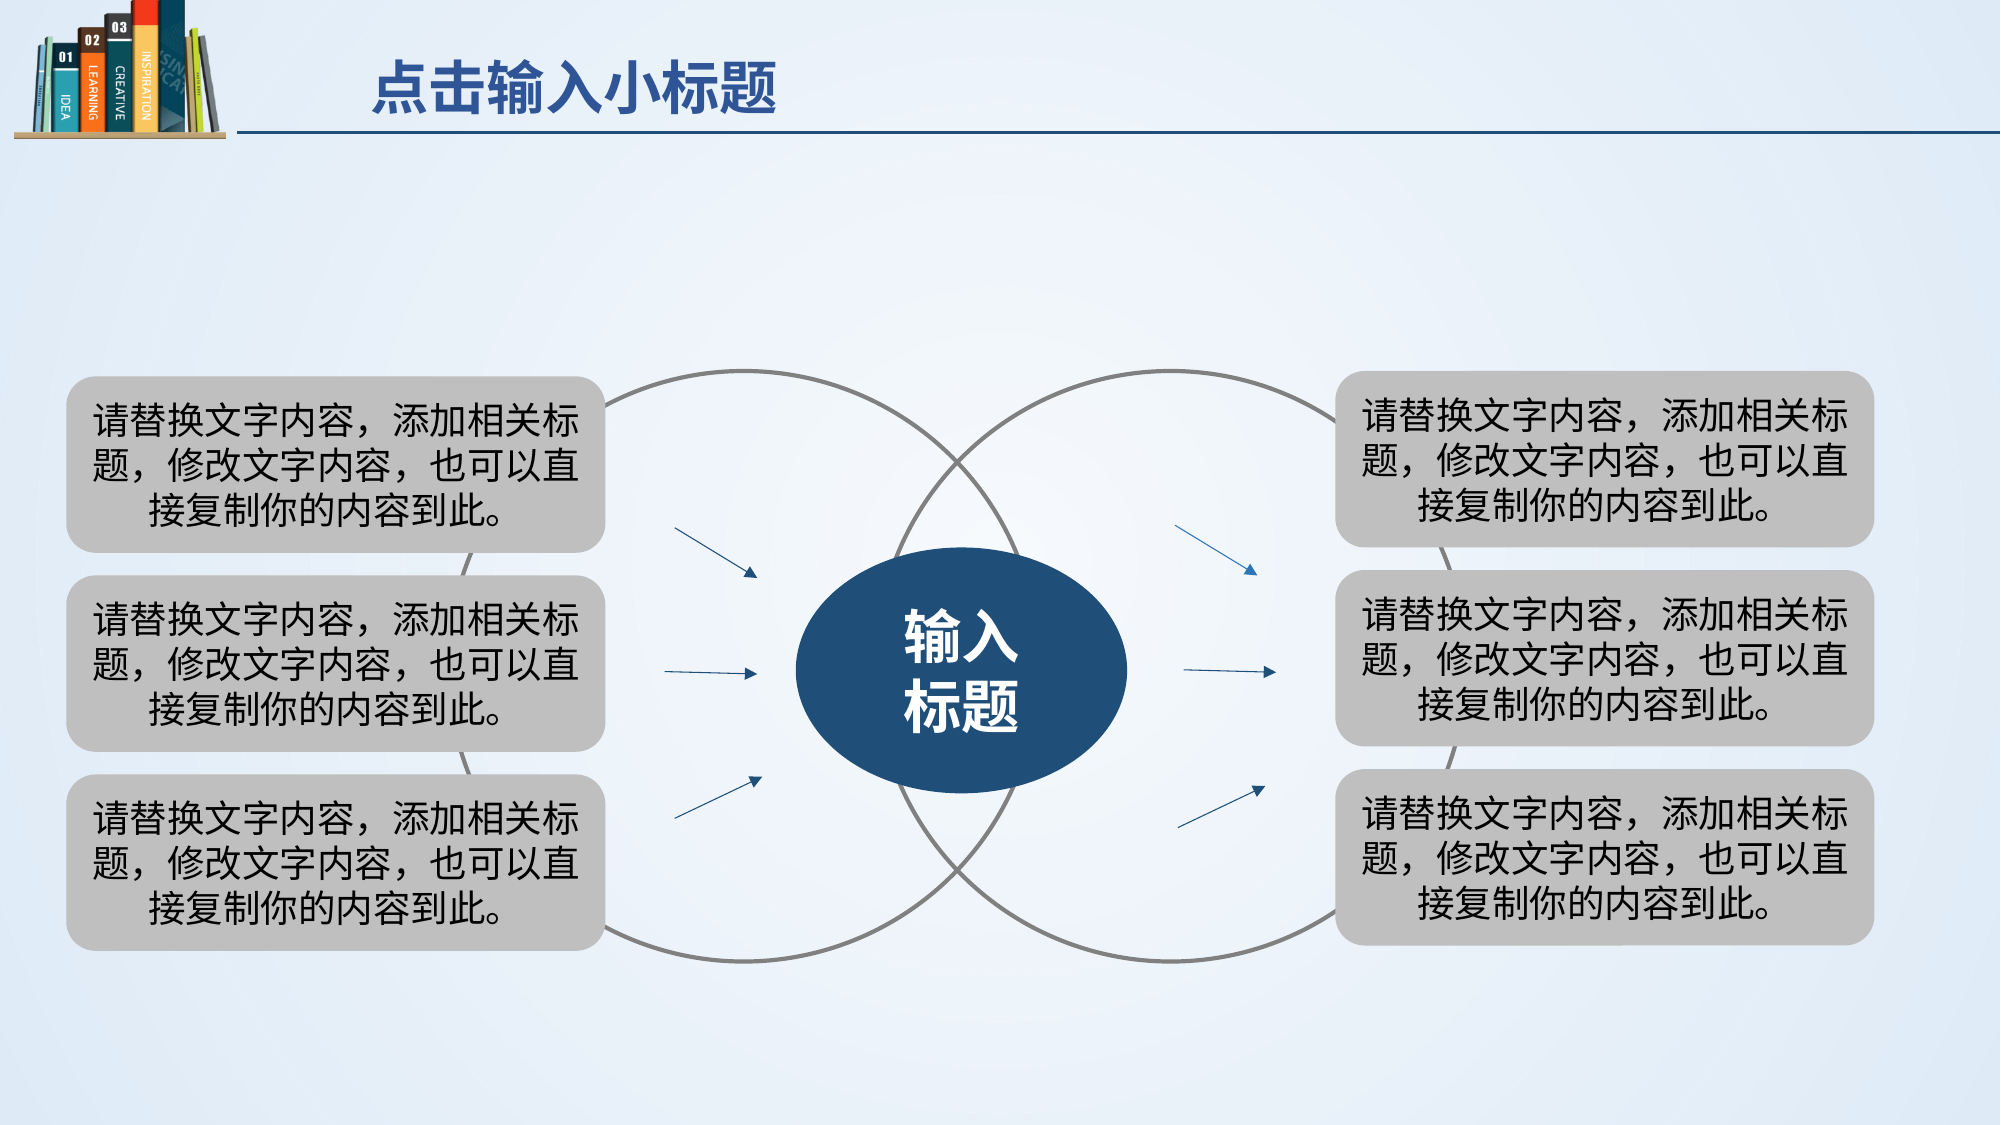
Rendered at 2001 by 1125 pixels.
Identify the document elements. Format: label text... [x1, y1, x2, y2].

text_box 输入 标题 [794, 546, 1129, 795]
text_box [674, 527, 758, 579]
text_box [674, 776, 763, 819]
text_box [1177, 785, 1266, 828]
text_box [1174, 525, 1258, 576]
text_box 请替换文字内容，添加相关标题，修改文字内容，也可以直接复制你的内容到此。 [65, 375, 607, 554]
text_box 请替换文字内容，添加相关标题，修改文字内容，也可以直接复制你的内容到此。 [1334, 568, 1876, 748]
text_box 点击输入小标题 [355, 43, 812, 129]
text_box 请替换文字内容，添加相关标题，修改文字内容，也可以直接复制你的内容到此。 [65, 574, 607, 753]
text_box [460, 369, 957, 963]
text_box 请替换文字内容，添加相关标题，修改文字内容，也可以直接复制你的内容到此。 [65, 773, 607, 952]
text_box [1183, 669, 1277, 673]
picture [169, 59, 175, 67]
text_box 请替换文字内容，添加相关标题，修改文字内容，也可以直接复制你的内容到此。 [1334, 768, 1876, 947]
text_box 请替换文字内容，添加相关标题，修改文字内容，也可以直接复制你的内容到此。 [1334, 369, 1876, 549]
picture [14, 0, 226, 139]
text_box [895, 369, 1456, 963]
